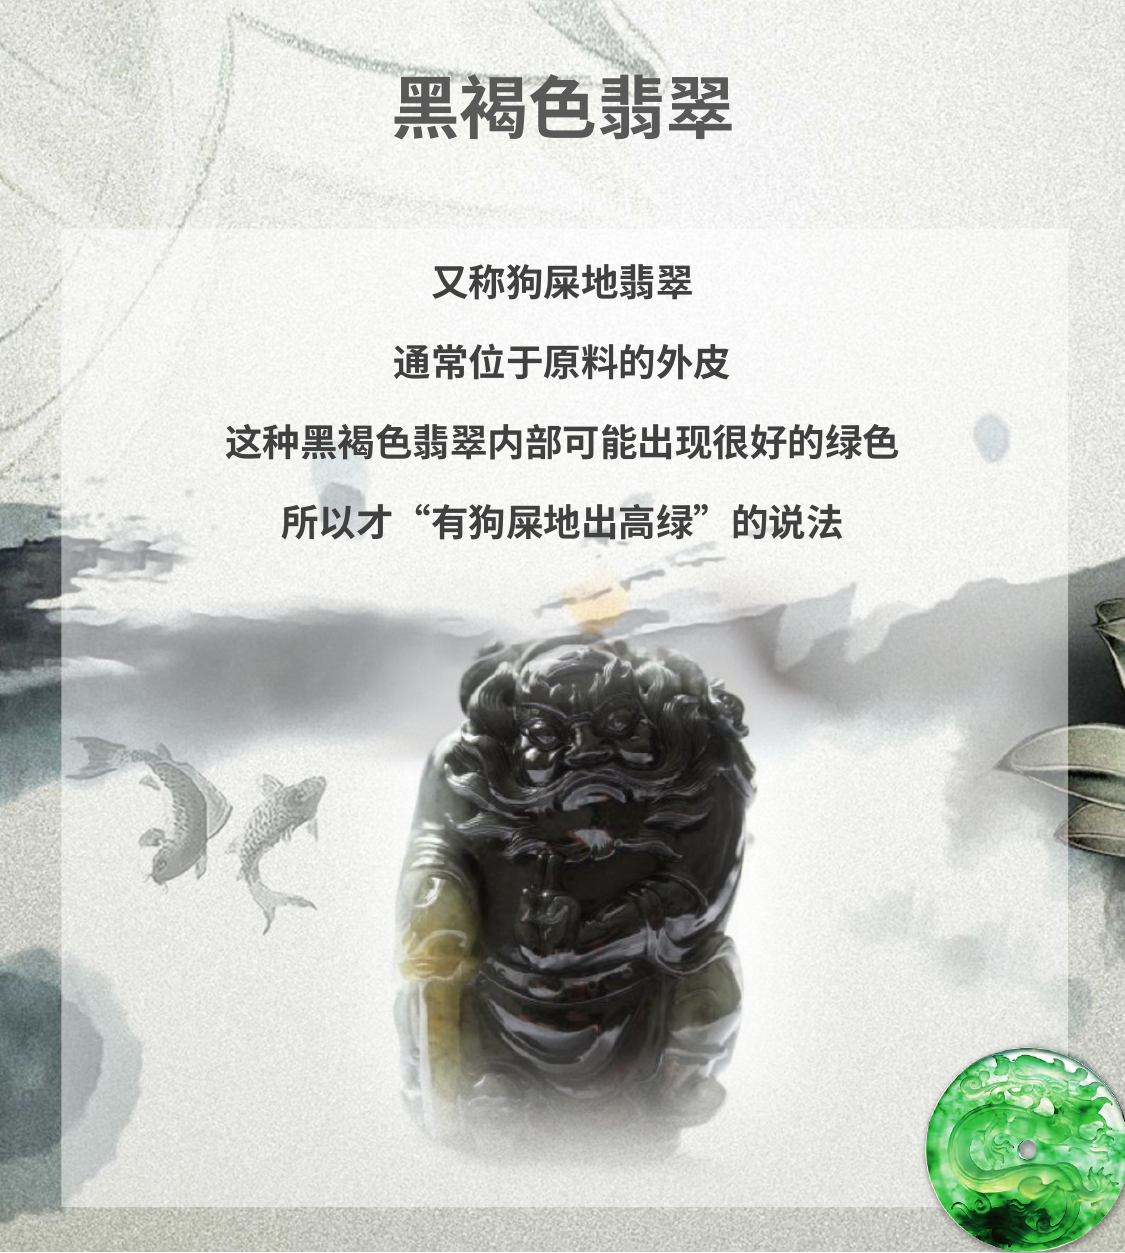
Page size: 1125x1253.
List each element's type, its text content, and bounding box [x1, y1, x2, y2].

title 黑褐色翡翠 [60, 32, 1066, 192]
list 又称狗屎地翡翠 通常位于原料的外皮 这种黑褐色翡翠内部可能出现很好的绿色 所以才“有狗屎地出高绿”的说法 [58, 228, 1066, 1208]
picture [0, 0, 1125, 1253]
